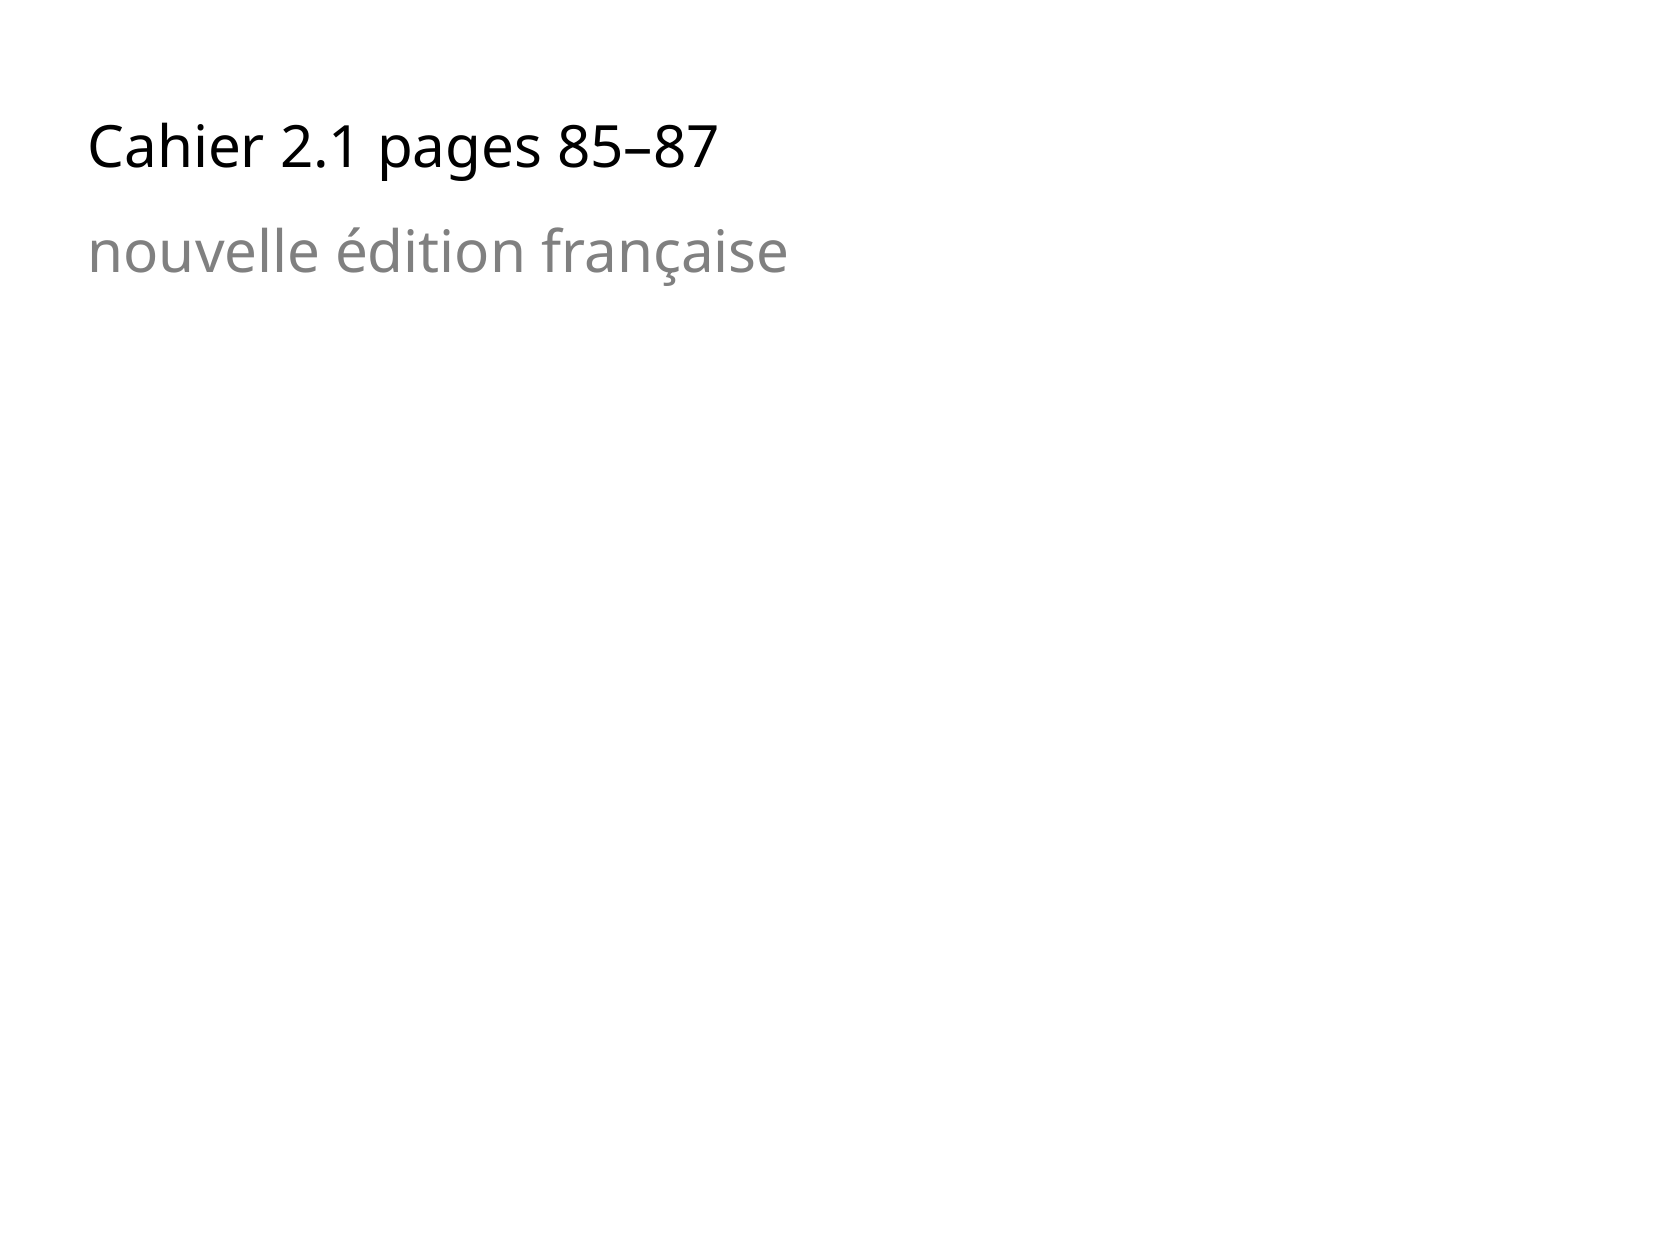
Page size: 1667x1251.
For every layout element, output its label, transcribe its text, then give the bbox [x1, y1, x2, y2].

text_box Cahier 2.1 pages 85–87 nouvelle édition française [72, 66, 1157, 292]
